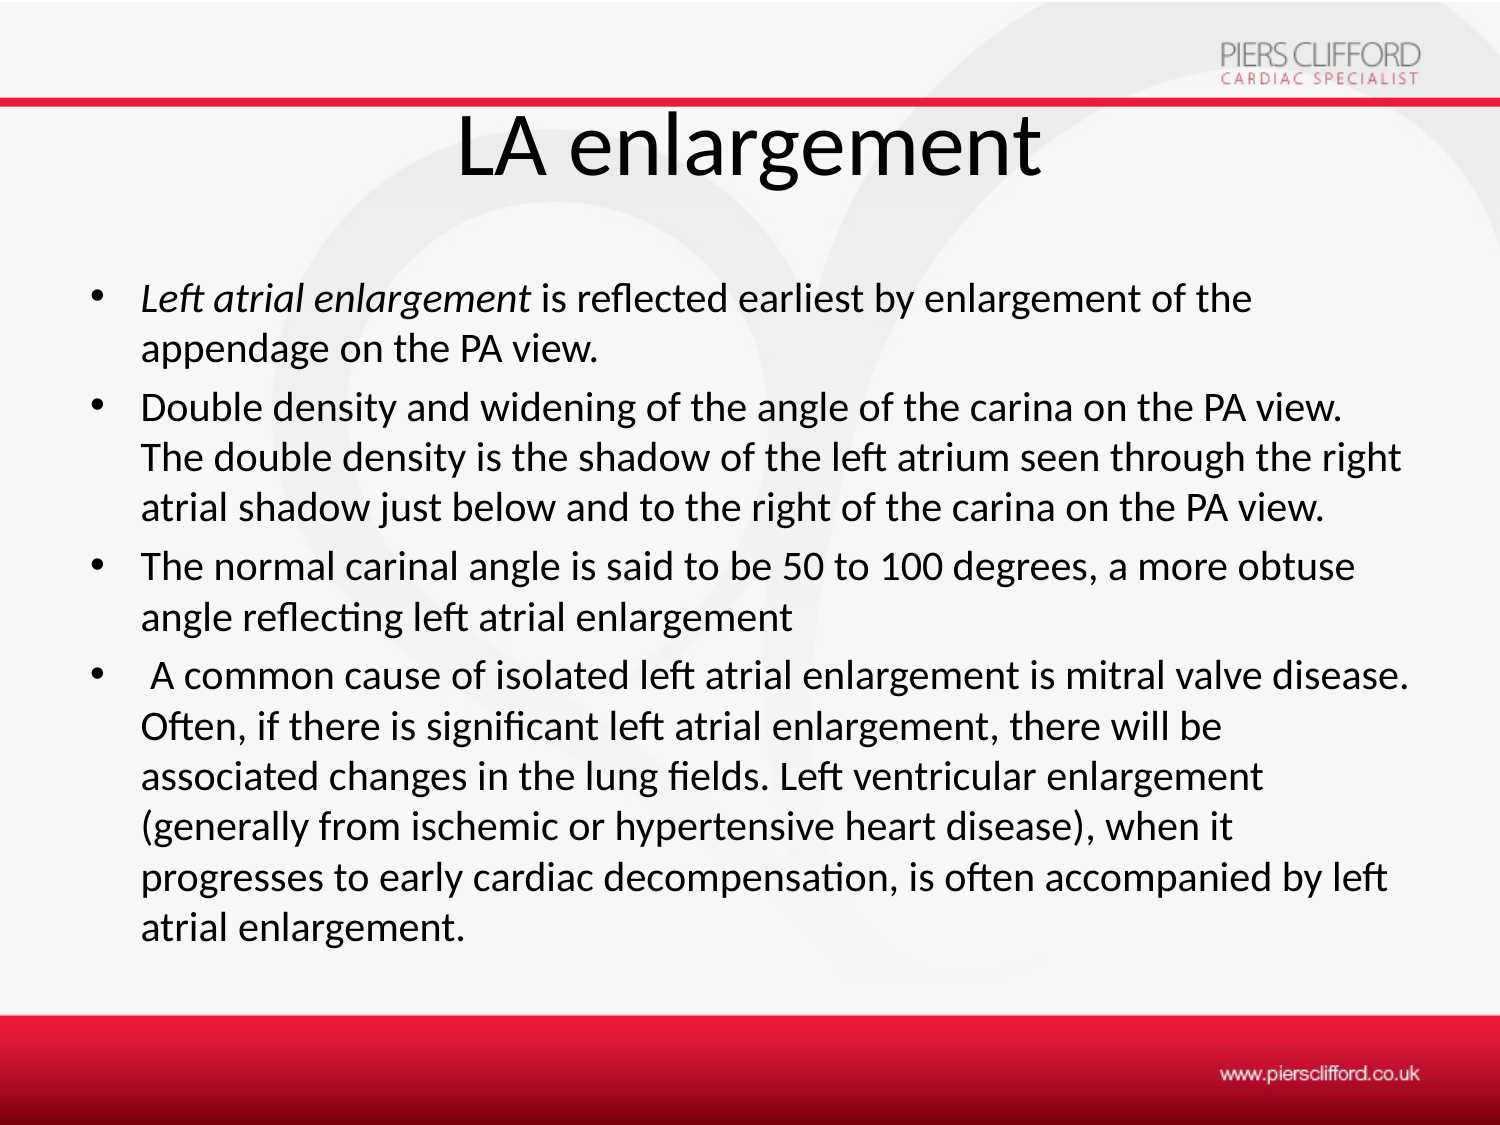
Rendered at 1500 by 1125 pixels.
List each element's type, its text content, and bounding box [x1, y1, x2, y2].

list Left atrial enlargement is reflected earliest by enlargement of the appendage on the PA view. Double density and widening of the angle of the carina on the PA view. The double density is the shadow of the left atrium seen through the right atrial shadow just below and to the right of the carina on the PA view. The normal carinal angle is said to be 50 to 100 degrees, a more obtuse angle reflecting left atrial enlargement A common cause of isolated left atrial enlargement is mitral valve disease. Often, if there is significant left atrial enlargement, there will be associated changes in the lung fields. Left ventricular enlargement (generally from ischemic or hypertensive heart disease), when it progresses to early cardiac decompensation, is often accompanied by left atrial enlargement. [74, 262, 1426, 1006]
picture [0, 2, 1500, 1125]
title LA enlargement [74, 44, 1426, 233]
